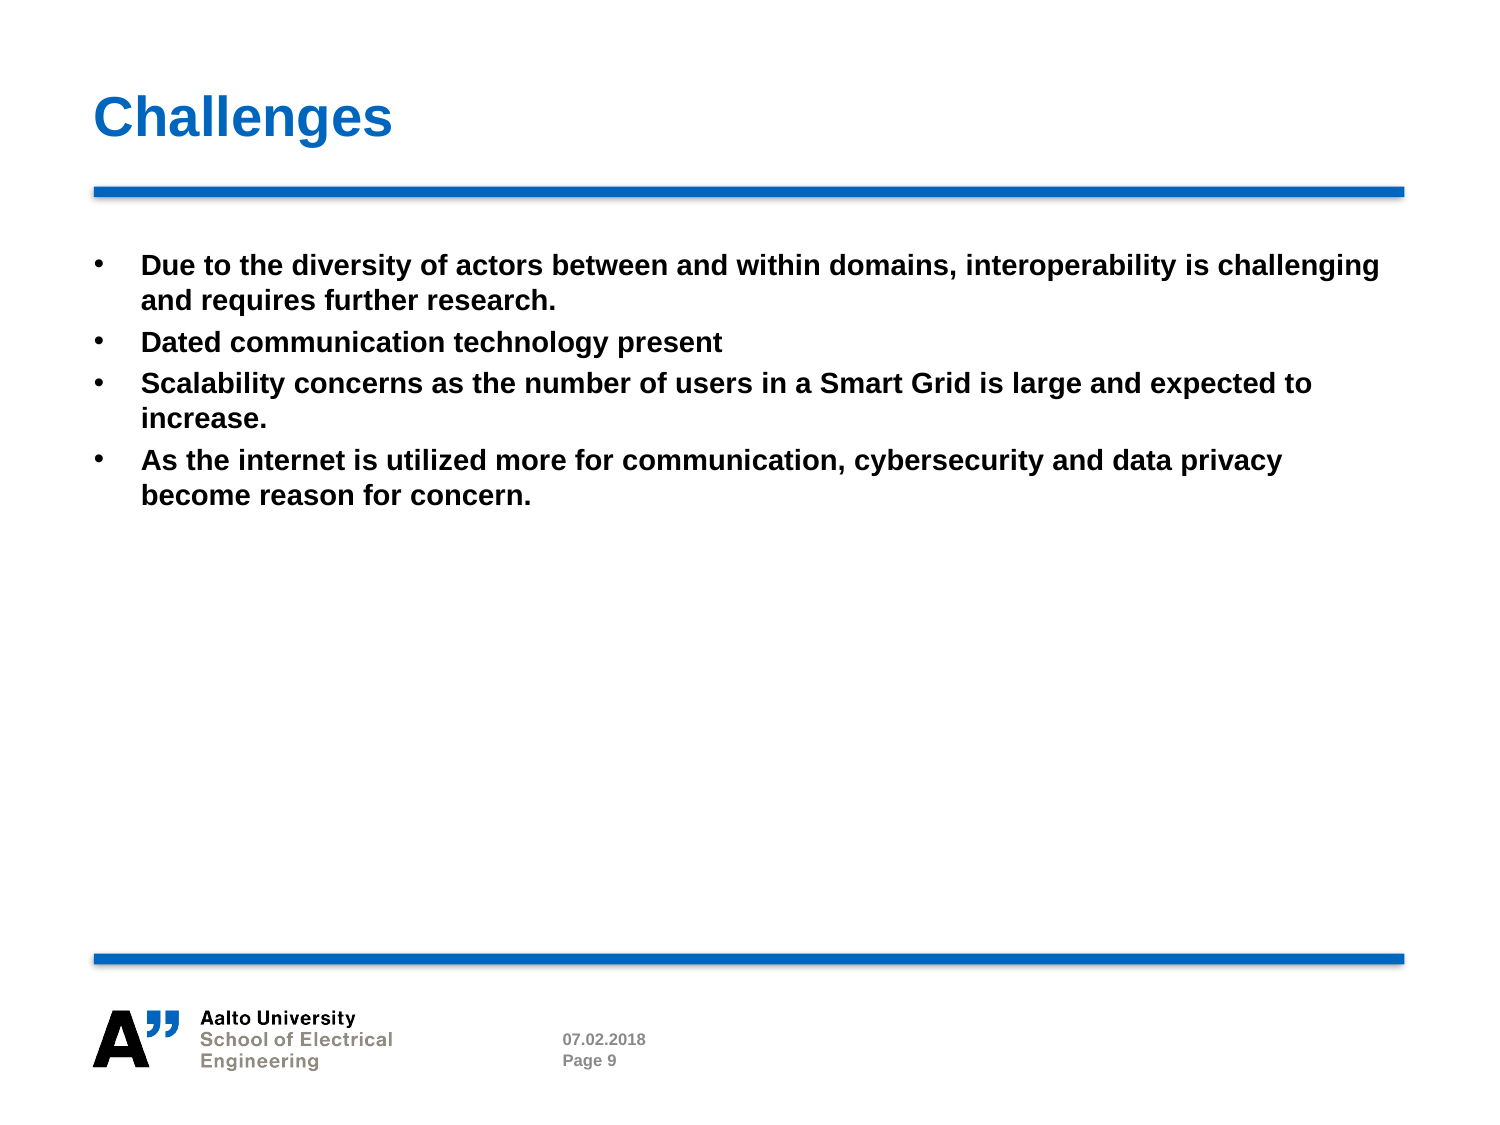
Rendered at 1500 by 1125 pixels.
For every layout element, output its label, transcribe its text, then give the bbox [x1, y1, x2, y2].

title Challenges [93, 80, 1369, 228]
list Due to the diversity of actors between and within domains, interoperability is challenging and requires further research. Dated communication technology present Scalability concerns as the number of users in a Smart Grid is large and expected to increase. As the internet is utilized more for communication, cybersecurity and data privacy become reason for concern. [93, 245, 1398, 925]
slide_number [562, 1029, 816, 1050]
slide_number Page 9 [562, 1050, 816, 1071]
picture [35, 953, 449, 1125]
